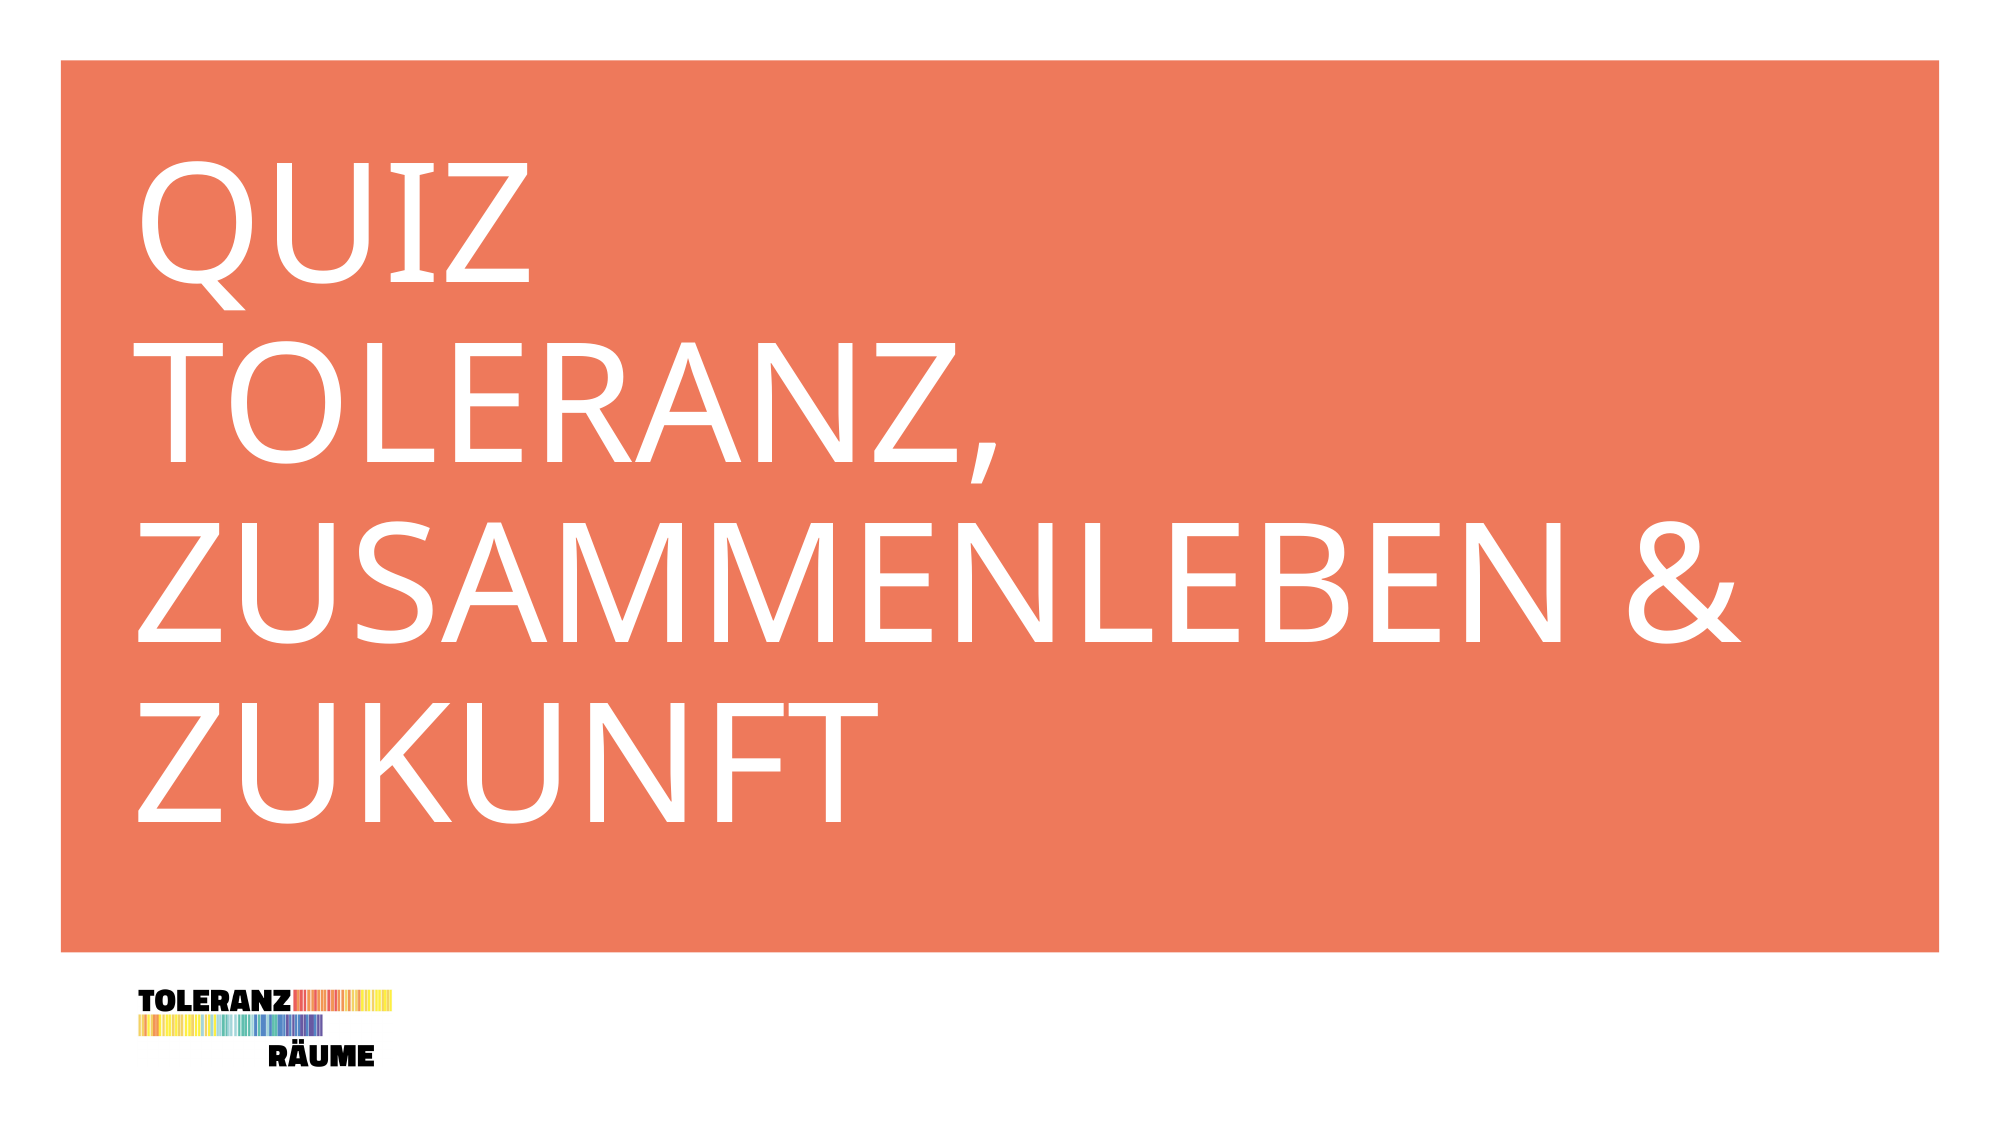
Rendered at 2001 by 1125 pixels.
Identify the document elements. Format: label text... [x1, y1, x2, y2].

text_box [60, 59, 1940, 953]
title Quiz Toleranz, Zusammenleben & Zukunft [132, 138, 1861, 485]
picture [137, 989, 393, 1067]
